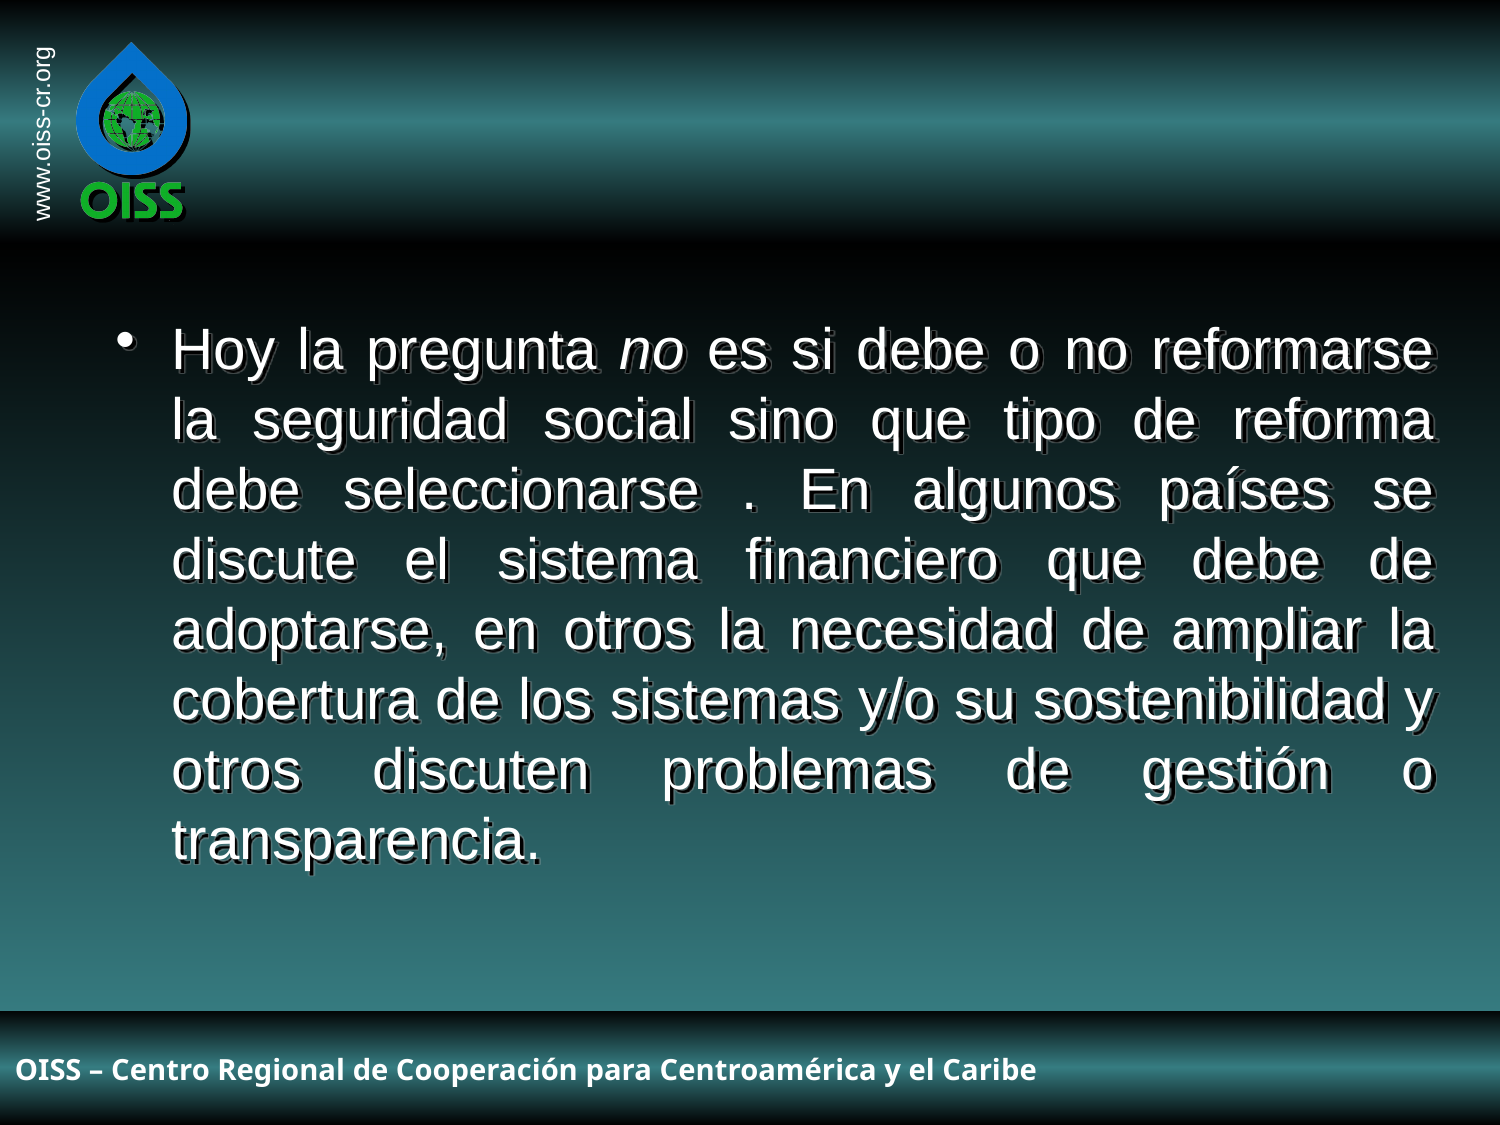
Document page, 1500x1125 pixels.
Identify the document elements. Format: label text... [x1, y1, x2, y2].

list Hoy la pregunta no es si debe o no reformarse la seguridad social sino que tipo de reforma debe seleccionarse . En algunos países se discute el sistema financiero que debe de adoptarse, en otros la necesidad de ampliar la cobertura de los sistemas y/o su sostenibilidad y otros discuten problemas de gestión o transparencia. [100, 219, 1451, 963]
picture [76, 42, 187, 221]
